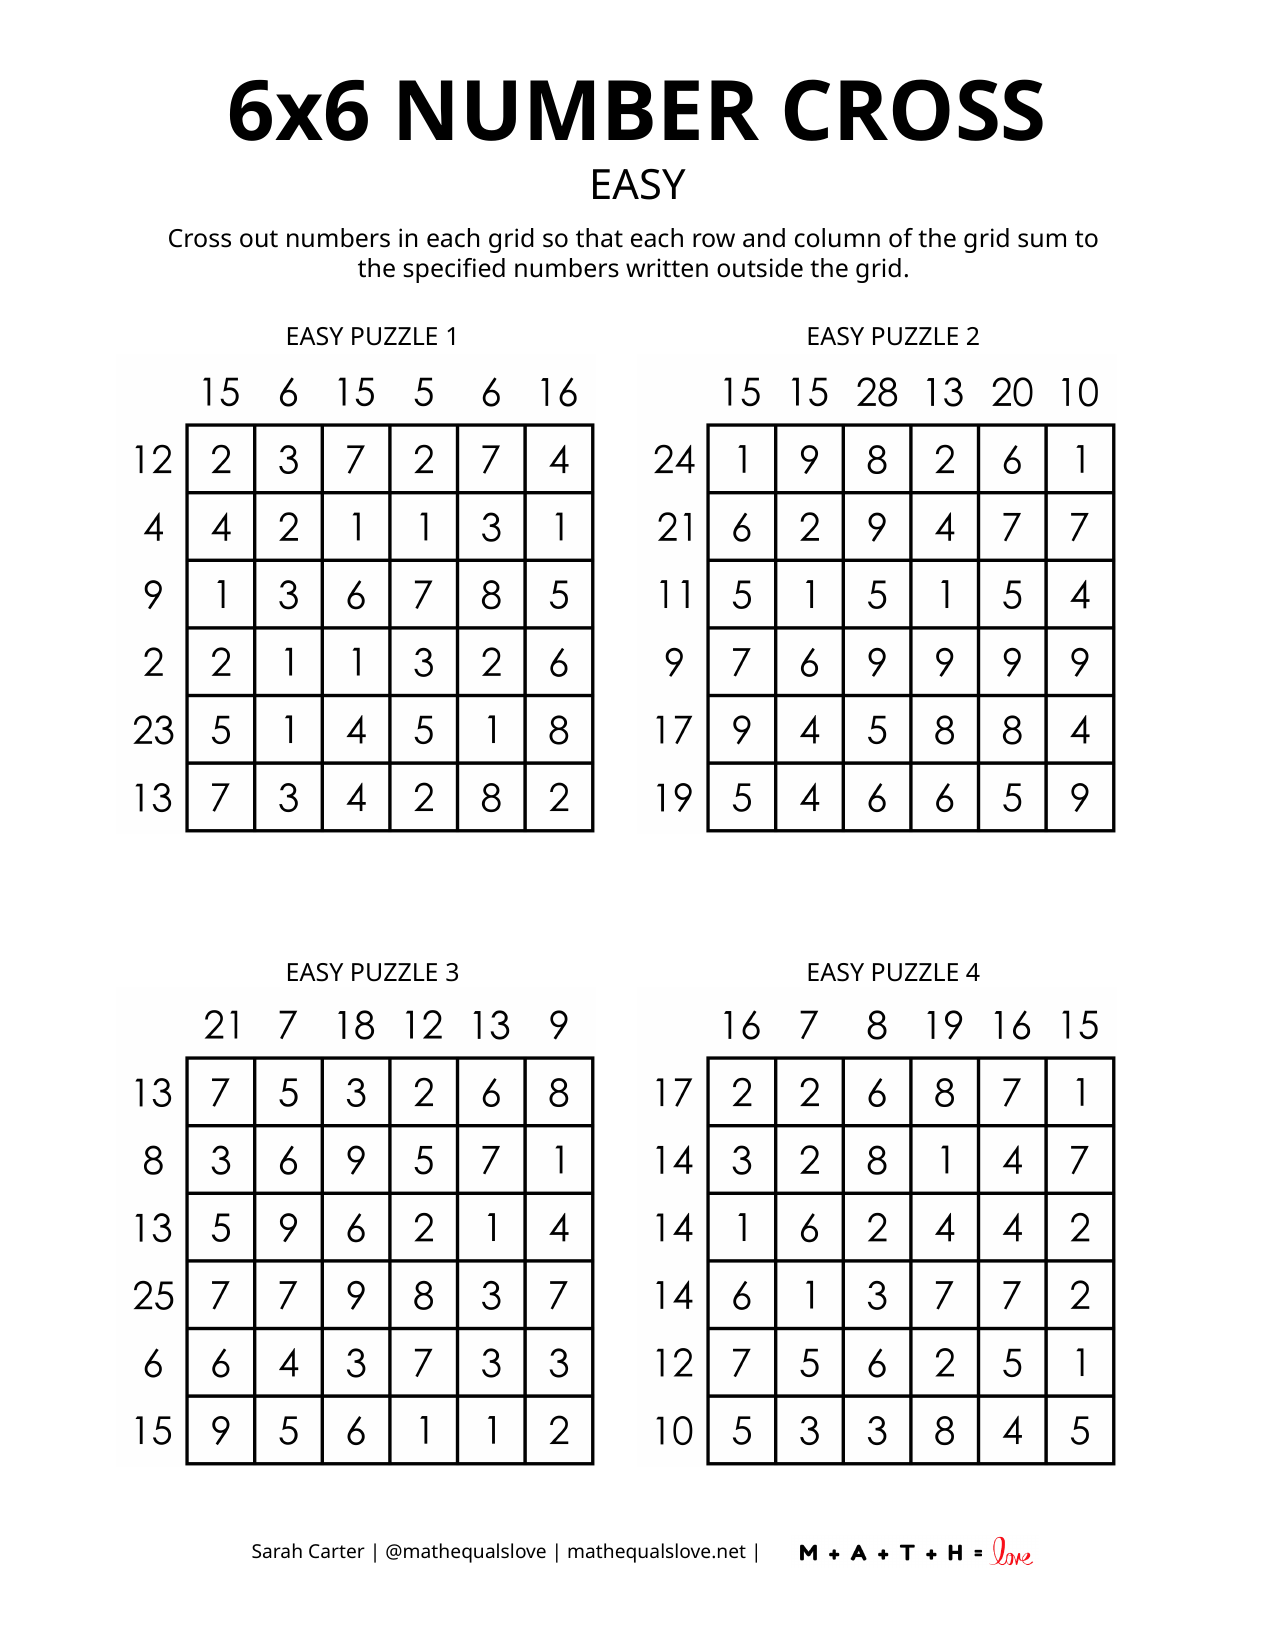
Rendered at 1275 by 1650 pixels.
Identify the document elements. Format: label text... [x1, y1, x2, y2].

text_box Cross out numbers in each grid so that each row and column of the grid sum to the specified numbers written outside the grid. [0, 214, 1275, 290]
text_box 6x6 NUMBER CROSS EASY [77, 50, 1198, 214]
picture [116, 353, 597, 834]
picture [116, 986, 597, 1468]
picture [790, 1534, 1039, 1569]
text_box EASY PUZZLE 4 [654, 956, 1134, 1007]
picture [636, 353, 1118, 834]
picture [636, 986, 1118, 1468]
text_box EASY PUZZLE 3 [133, 956, 613, 1007]
text_box EASY PUZZLE 1 [133, 320, 613, 372]
text_box EASY PUZZLE 2 [654, 320, 1134, 372]
text_box Sarah Carter | @mathequalslove | mathequalslove.net | [236, 1532, 1071, 1570]
